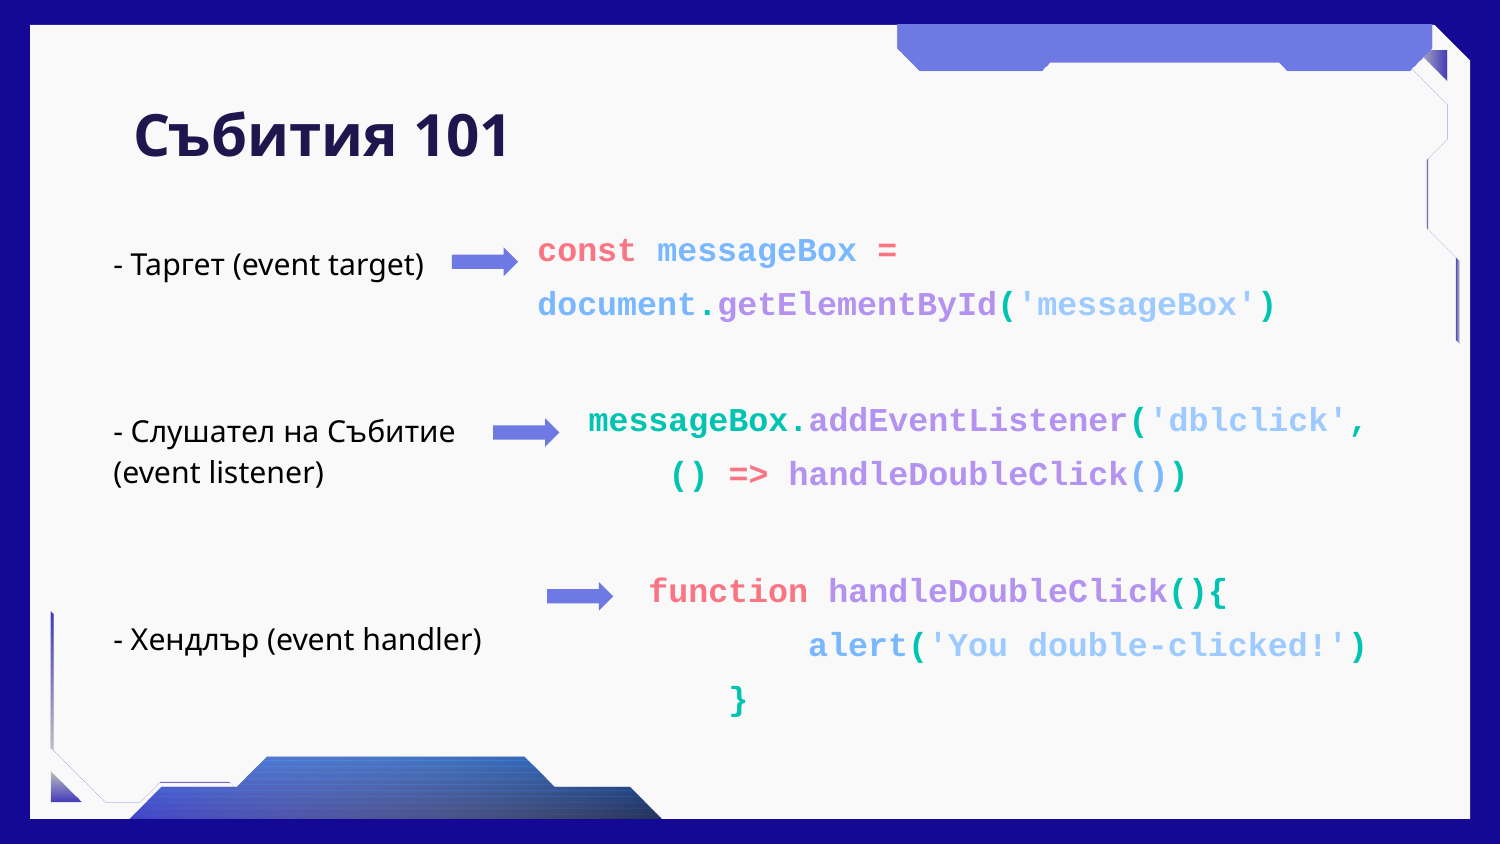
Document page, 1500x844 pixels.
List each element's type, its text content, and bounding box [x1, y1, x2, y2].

text_box [547, 581, 614, 611]
text_box [451, 247, 519, 277]
picture [860, 24, 1470, 355]
text_box const messageBox = document.getElementById('messageBox') [522, 199, 1374, 337]
text_box messageBox.addEventListener('dblclick', () => handleDoubleClick()) [573, 369, 1408, 508]
picture [33, 597, 670, 825]
text_box [493, 418, 560, 447]
text_box function handleDoubleClick(){ alert('You double-clicked!') } [633, 540, 1458, 732]
subtitle - Таргет (event target) - Слушател на Събитие (event listener) - Хендлър (event handler) [98, 224, 528, 655]
title Събития 101 [118, 72, 1382, 167]
